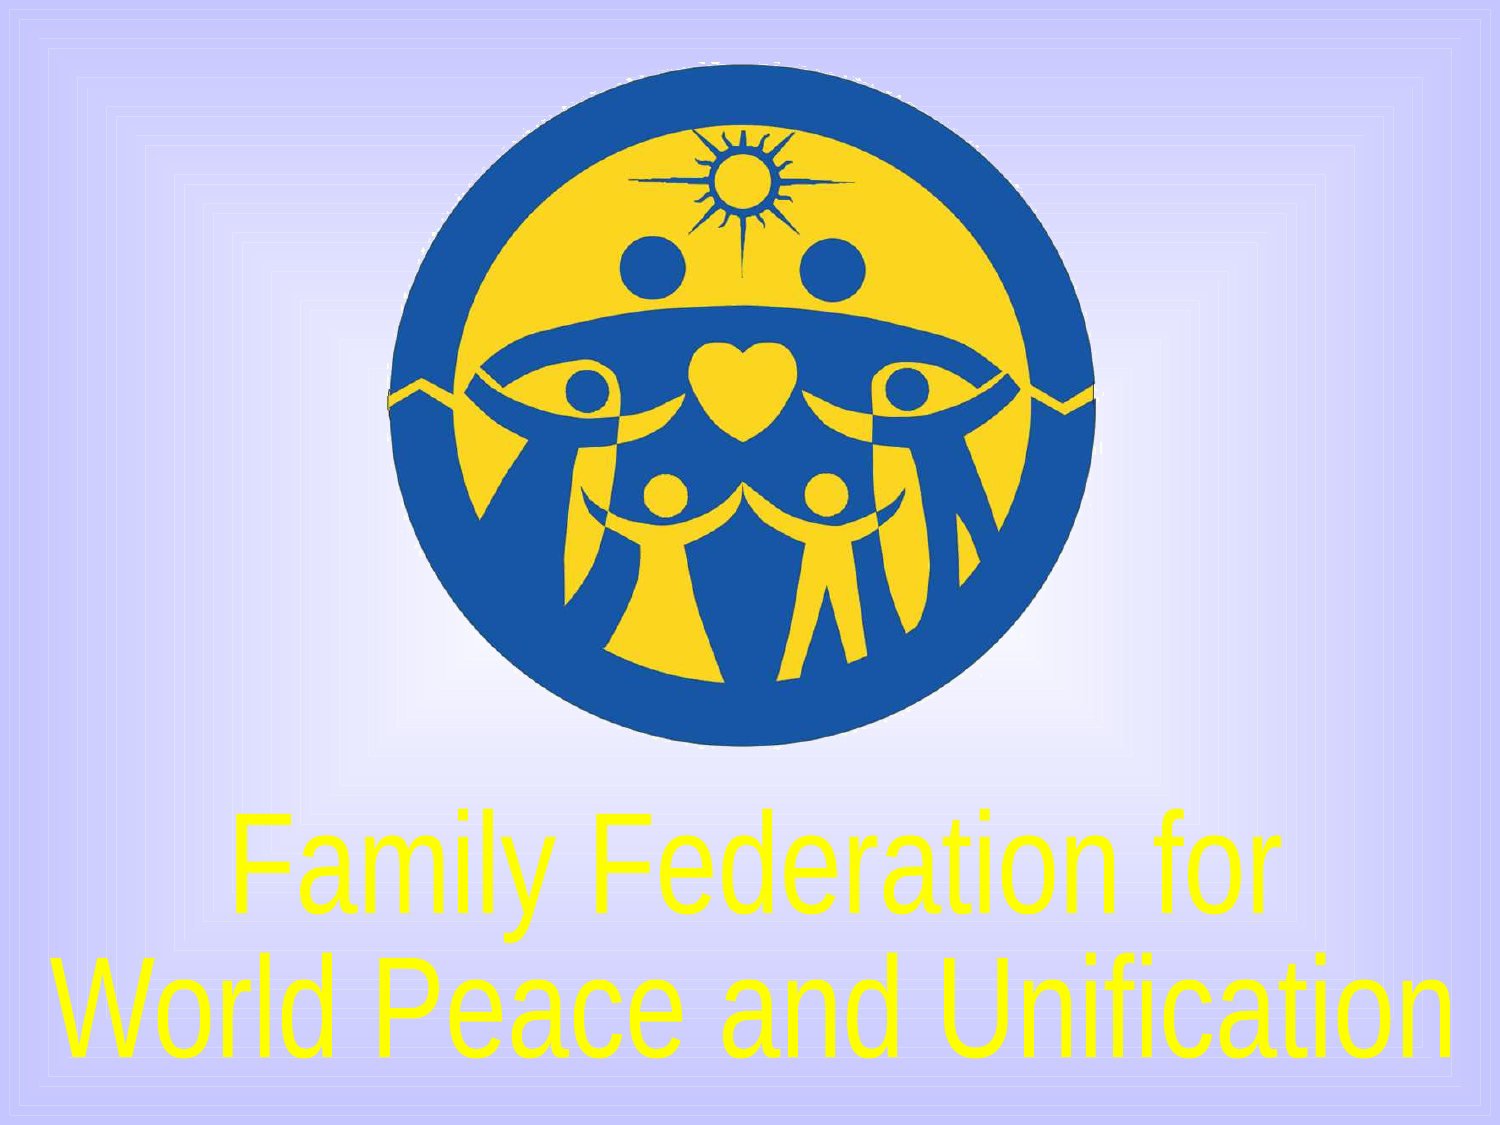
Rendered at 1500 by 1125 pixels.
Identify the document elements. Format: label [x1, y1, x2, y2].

picture [387, 62, 1113, 796]
